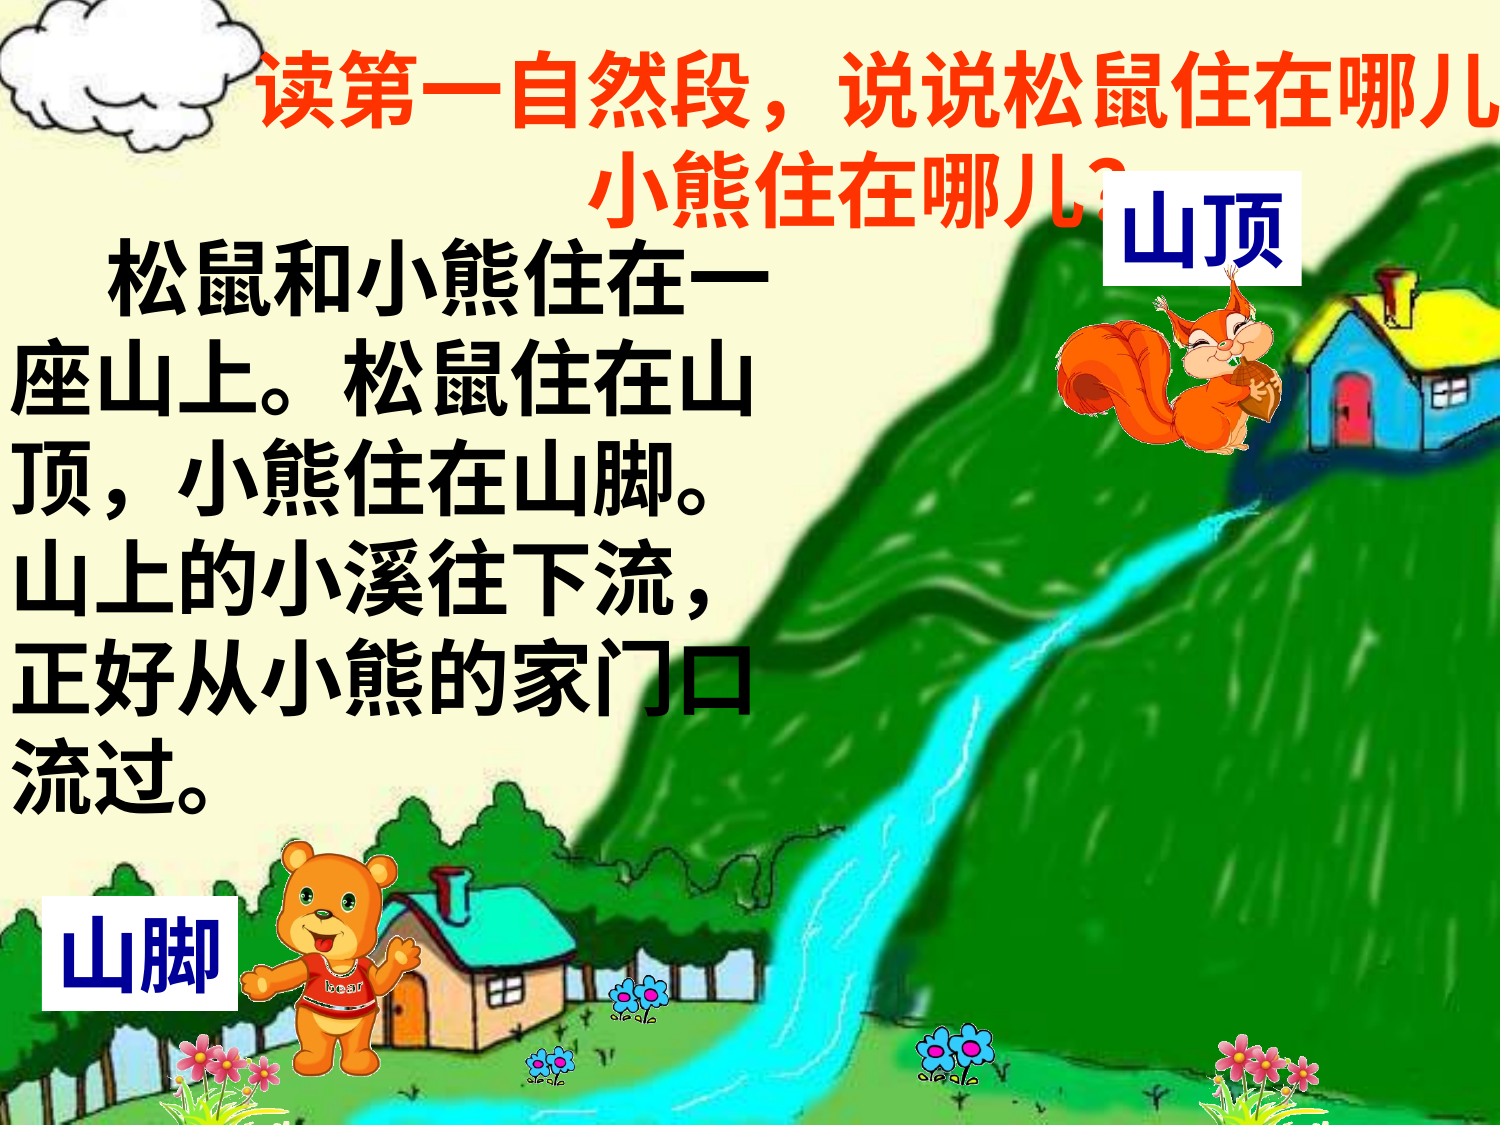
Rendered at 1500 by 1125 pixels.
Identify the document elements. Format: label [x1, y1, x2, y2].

text_box [1055, 170, 1303, 455]
text_box [40, 798, 514, 1100]
text_box [0, 0, 1500, 1125]
